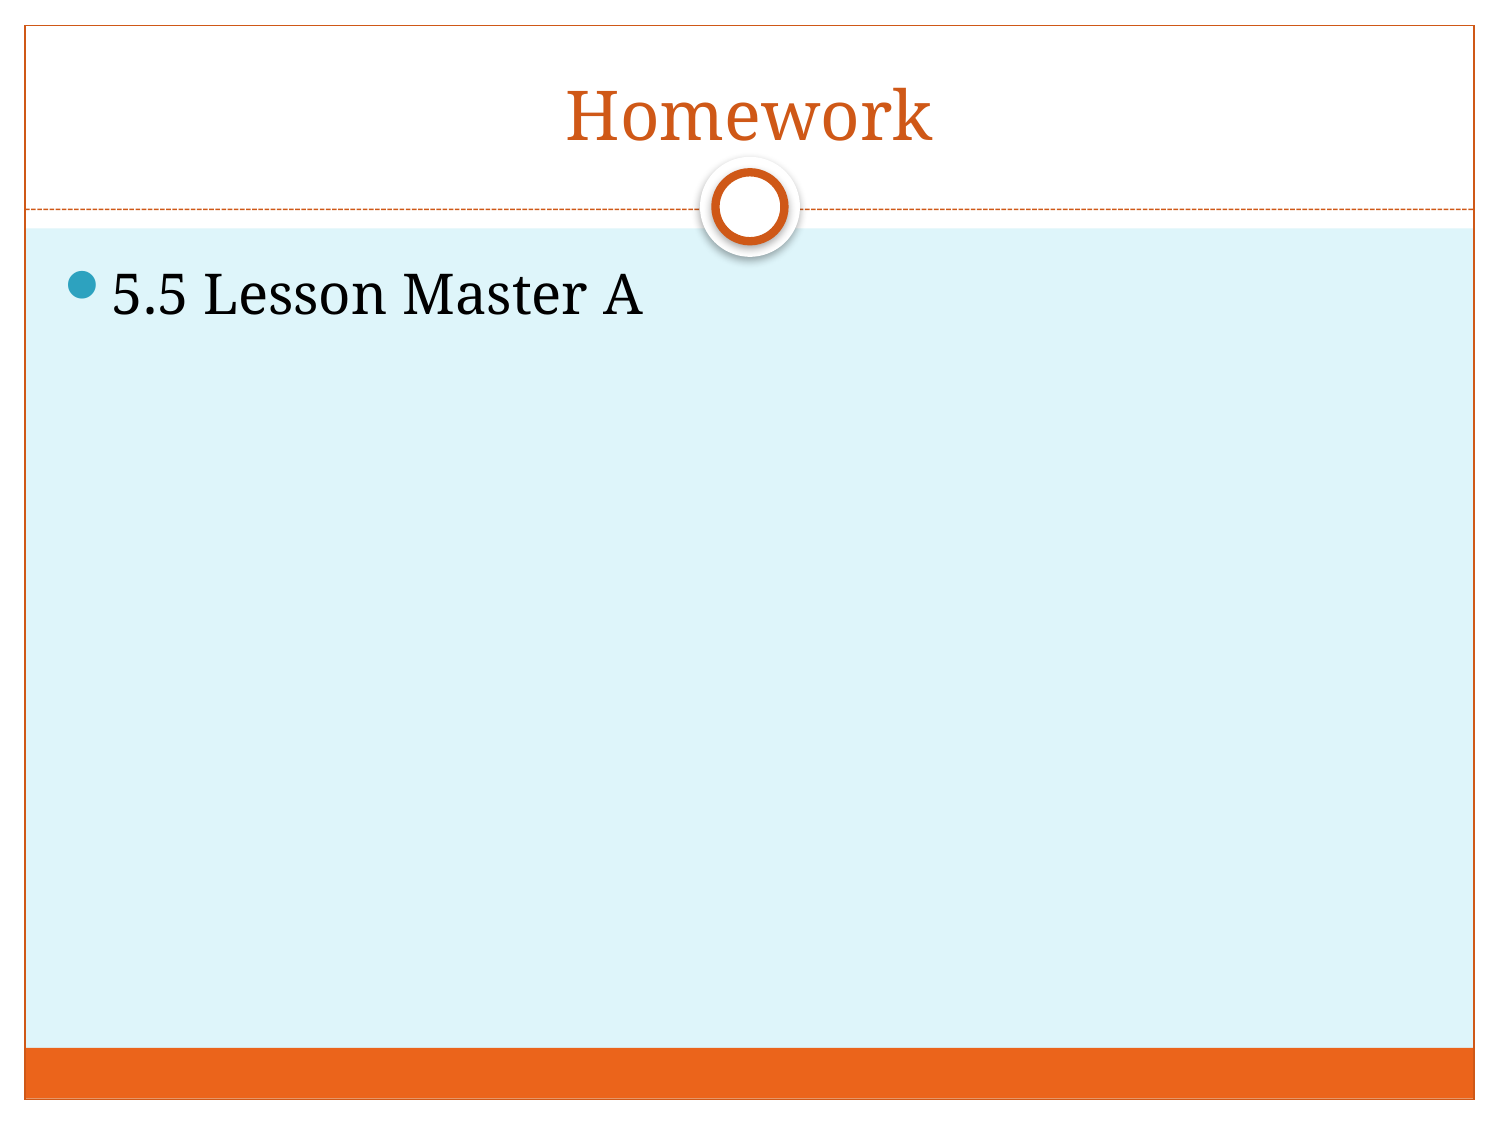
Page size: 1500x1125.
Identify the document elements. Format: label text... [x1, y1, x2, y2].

title Homework [49, 37, 1450, 162]
list 5.5 Lesson Master A [49, 250, 1445, 1001]
